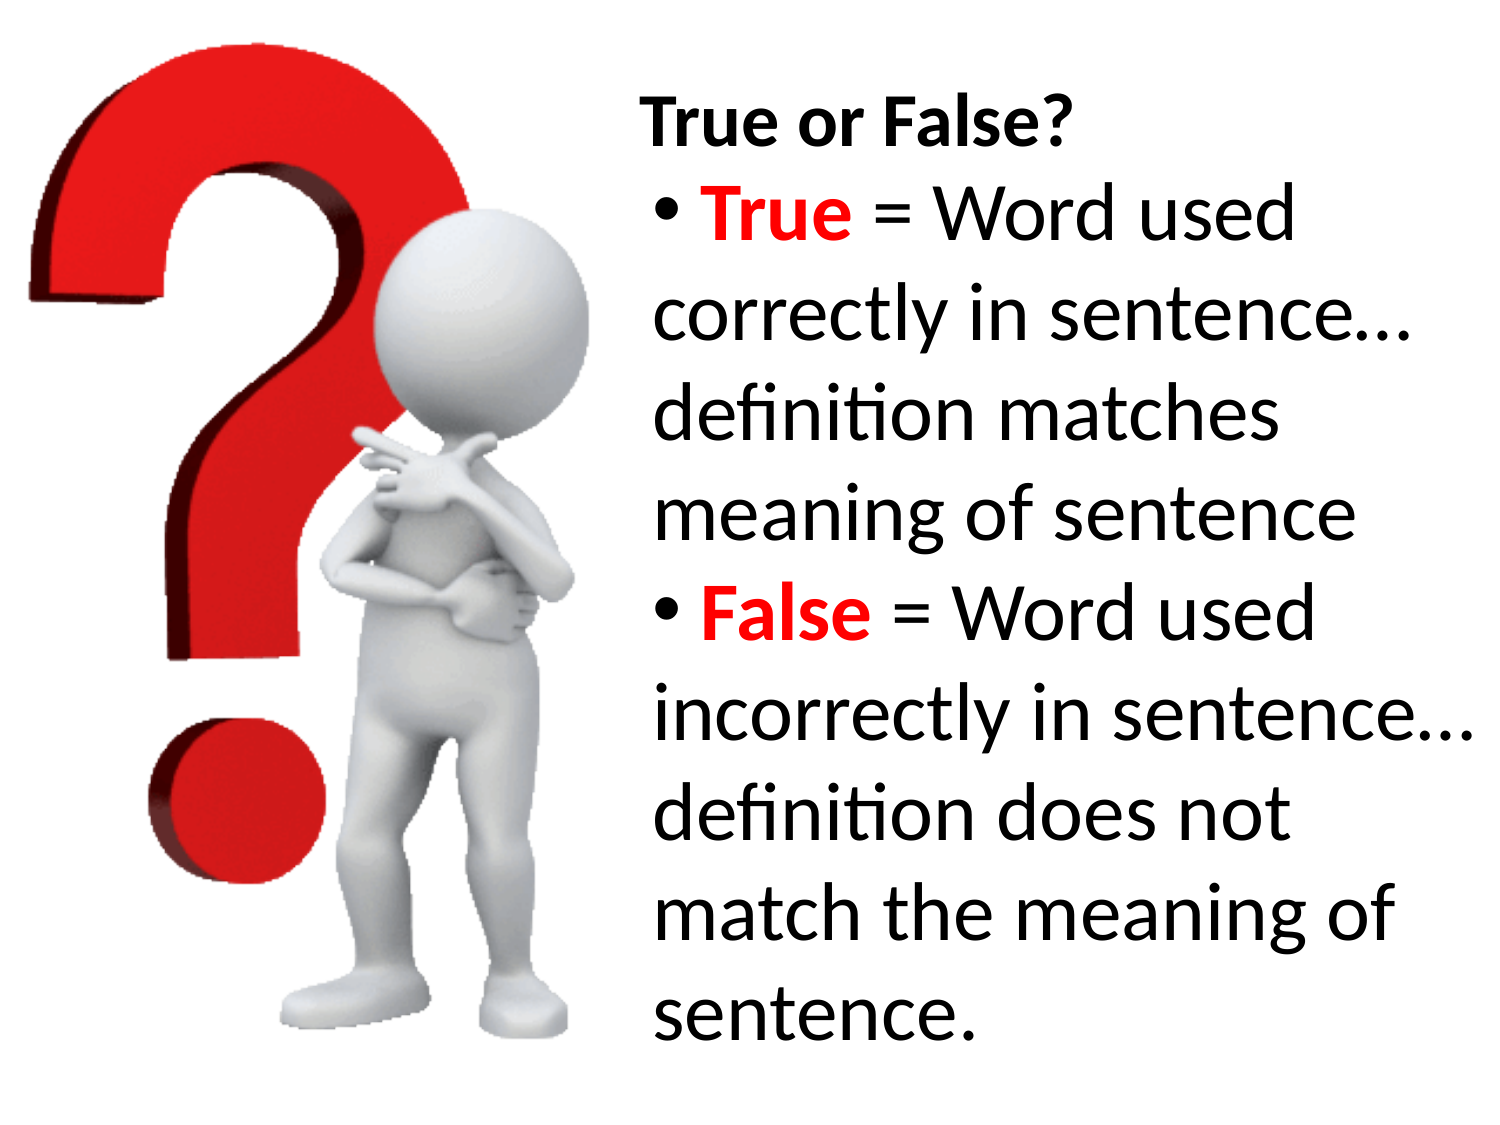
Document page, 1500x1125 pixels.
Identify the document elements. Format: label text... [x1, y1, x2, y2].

text_box True = Word used correctly in sentence… definition matches meaning of sentence False = Word used incorrectly in sentence… definition does not match the meaning of sentence. [891, 149, 1500, 1065]
picture [0, 24, 888, 1125]
title True or False? [891, 62, 1500, 149]
